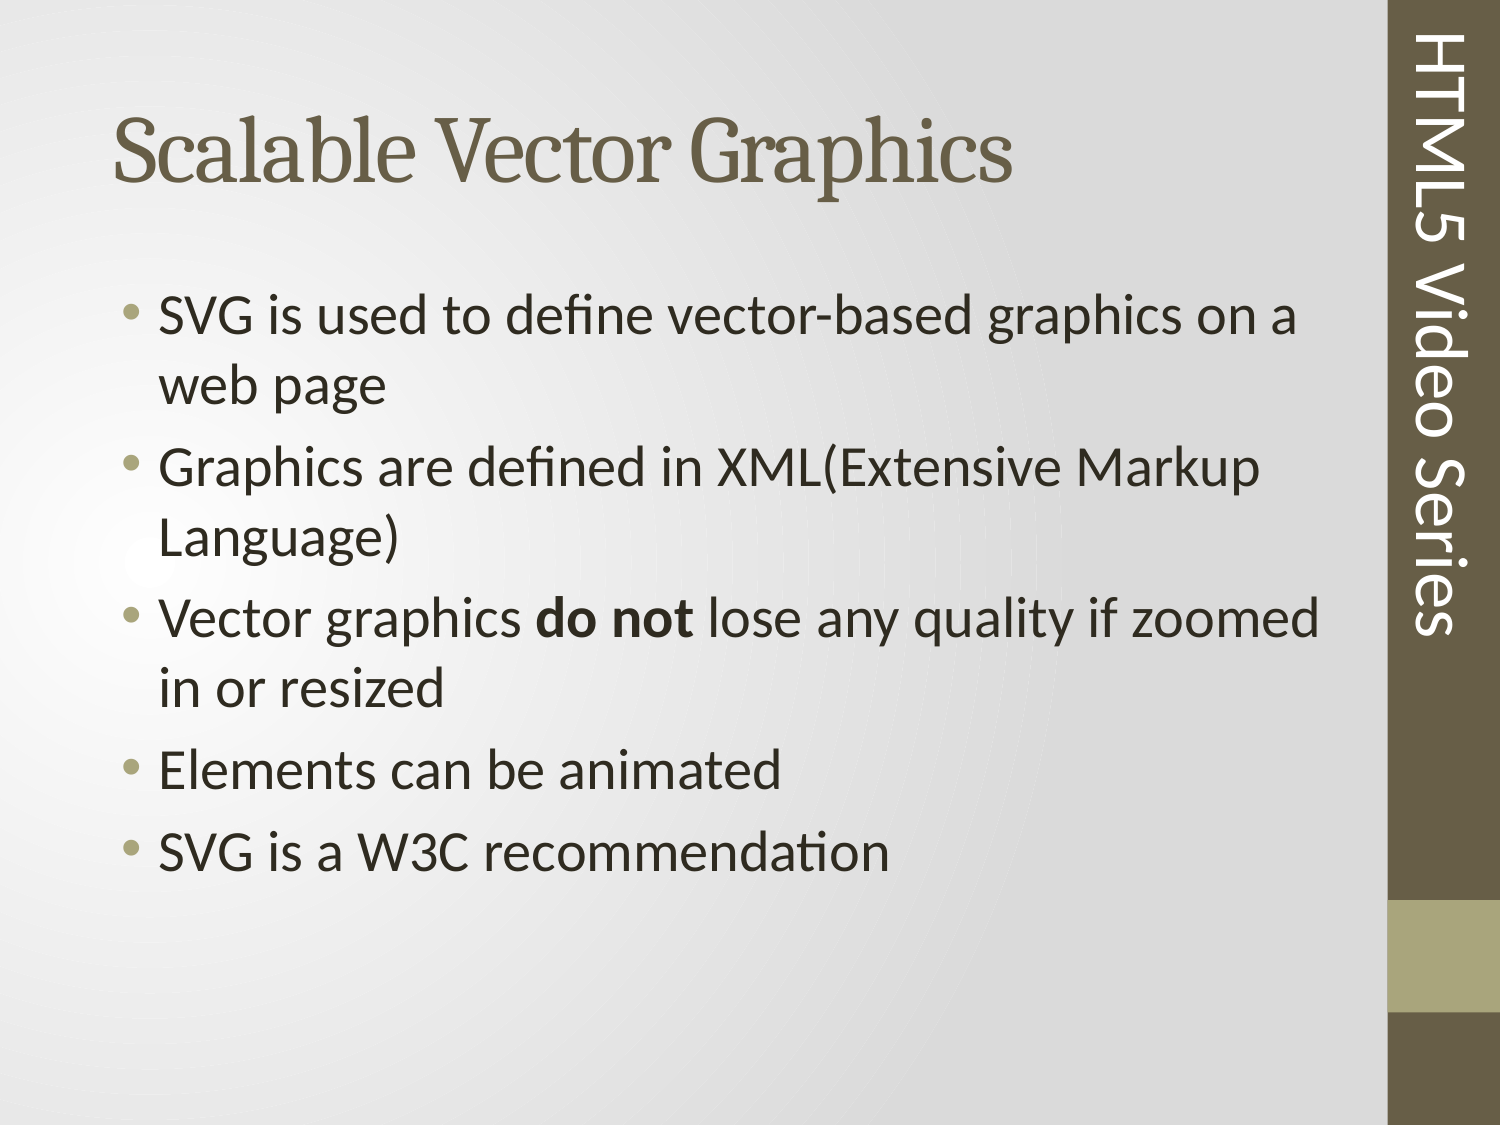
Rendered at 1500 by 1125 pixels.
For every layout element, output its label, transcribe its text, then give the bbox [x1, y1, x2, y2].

title Scalable Vector Graphics [99, 50, 1350, 238]
text_box HTML5 Video Series [1393, 15, 1499, 654]
list SVG is used to define vector-based graphics on a web page Graphics are defined in XML(Extensive Markup Language) Vector graphics do not lose any quality if zoomed in or resized Elements can be animated SVG is a W3C recommendation [87, 268, 1338, 1063]
